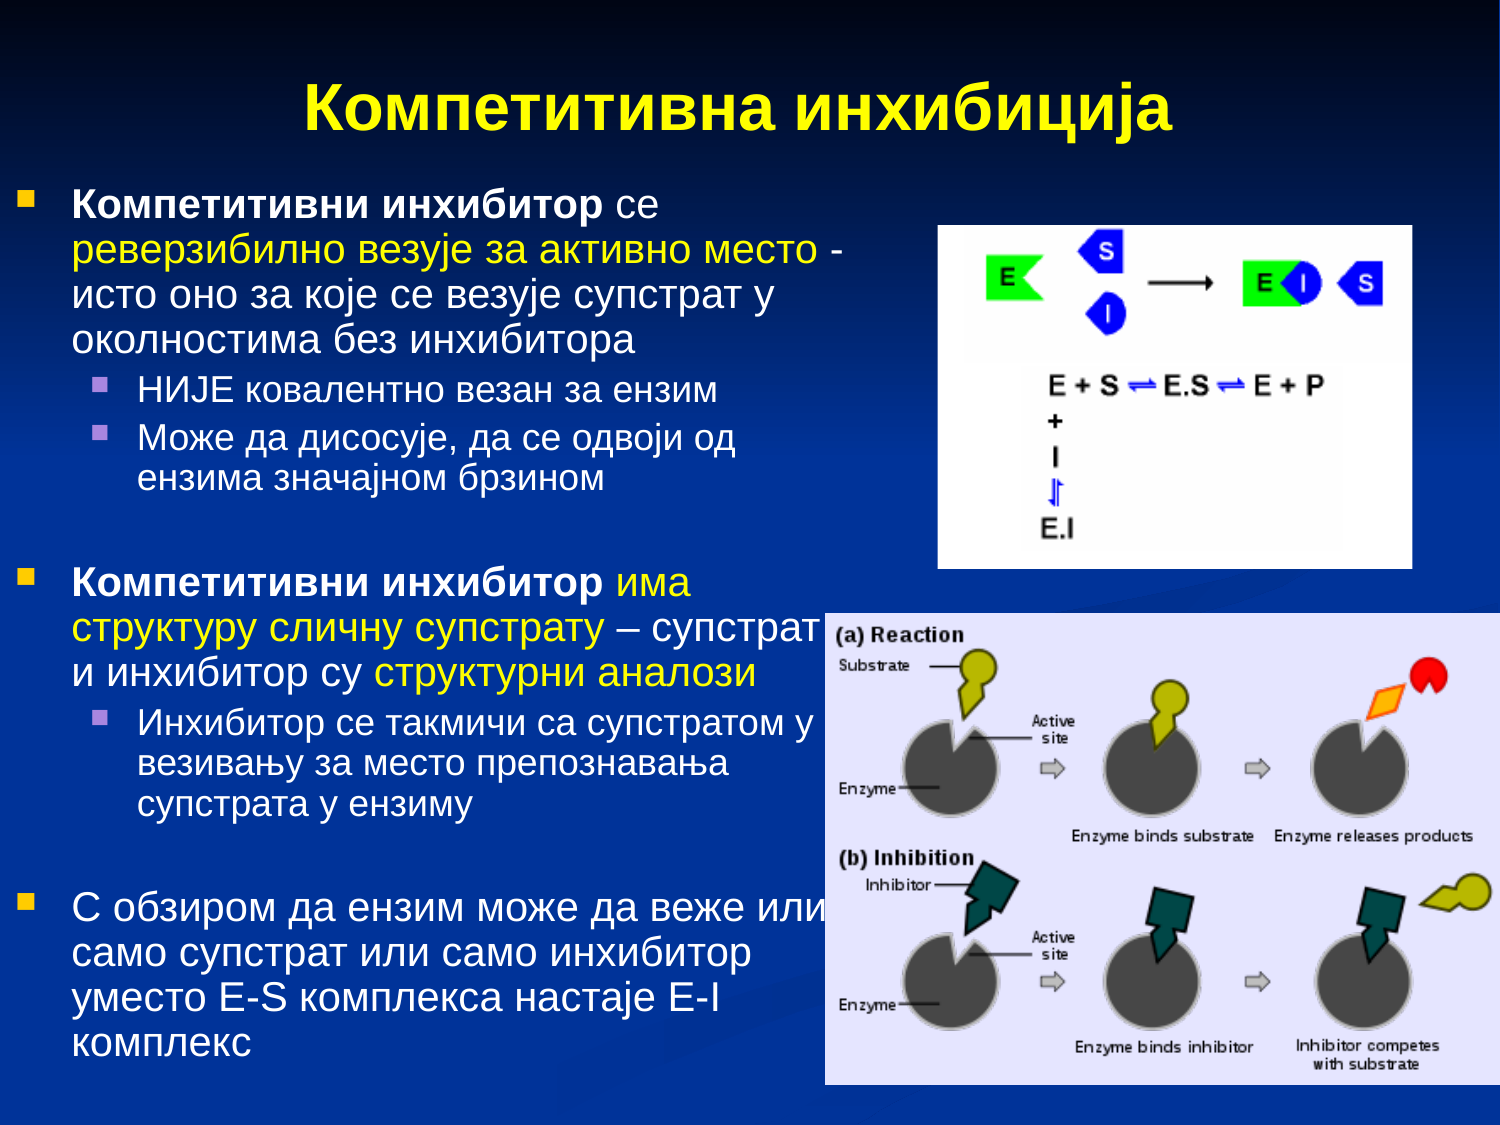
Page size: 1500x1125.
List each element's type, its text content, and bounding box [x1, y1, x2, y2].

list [937, 224, 1413, 570]
title Компетитивна инхибиција [74, 0, 1426, 188]
list Компетитивни инхибитор се реверзибилно везује за активно место - исто оно за које се везује супстрат у околностима без инхибитора НИЈЕ ковалентно везан за ензим Може да дисосује, да се одвоји од ензима значајном брзином Компетитивни инхибитор има структуру сличну супстрату – супстрат и инхибитор су структурни аналози Инхибитор се такмичи са супстратом у везивању за место препознавања супстрата у ензиму С обзиром да ензим може да веже или само супстрат или само инхибитор уместо Е-S комплекса настаје Е-I комплекс [0, 174, 863, 1101]
picture [824, 612, 1500, 1086]
